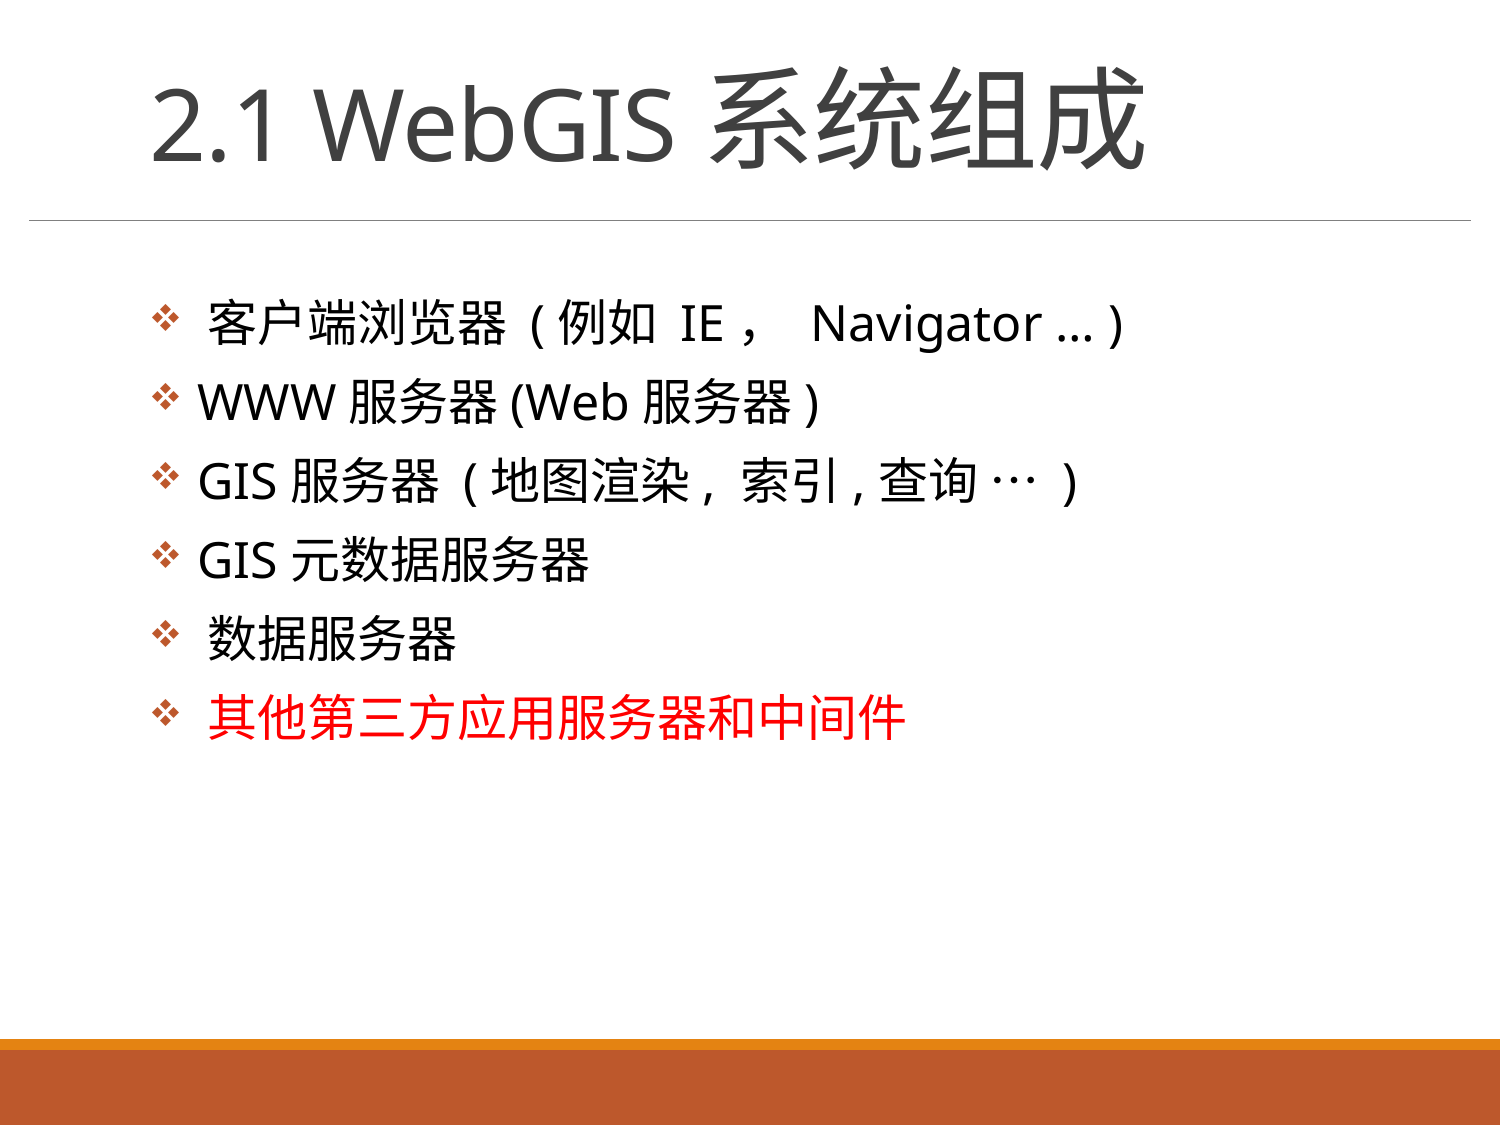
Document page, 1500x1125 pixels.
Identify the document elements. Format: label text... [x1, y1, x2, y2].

title 2.1 WebGIS系统组成 [134, 47, 1373, 193]
text_box 客户端浏览器 (例如 IE， Navigator … ) WWW服务器(Web服务器) GIS服务器 (地图渲染, 索引,查询 … ) GIS元数据服务器 数据服务器 其他第三方应用服务器和中间件 [133, 290, 1341, 836]
